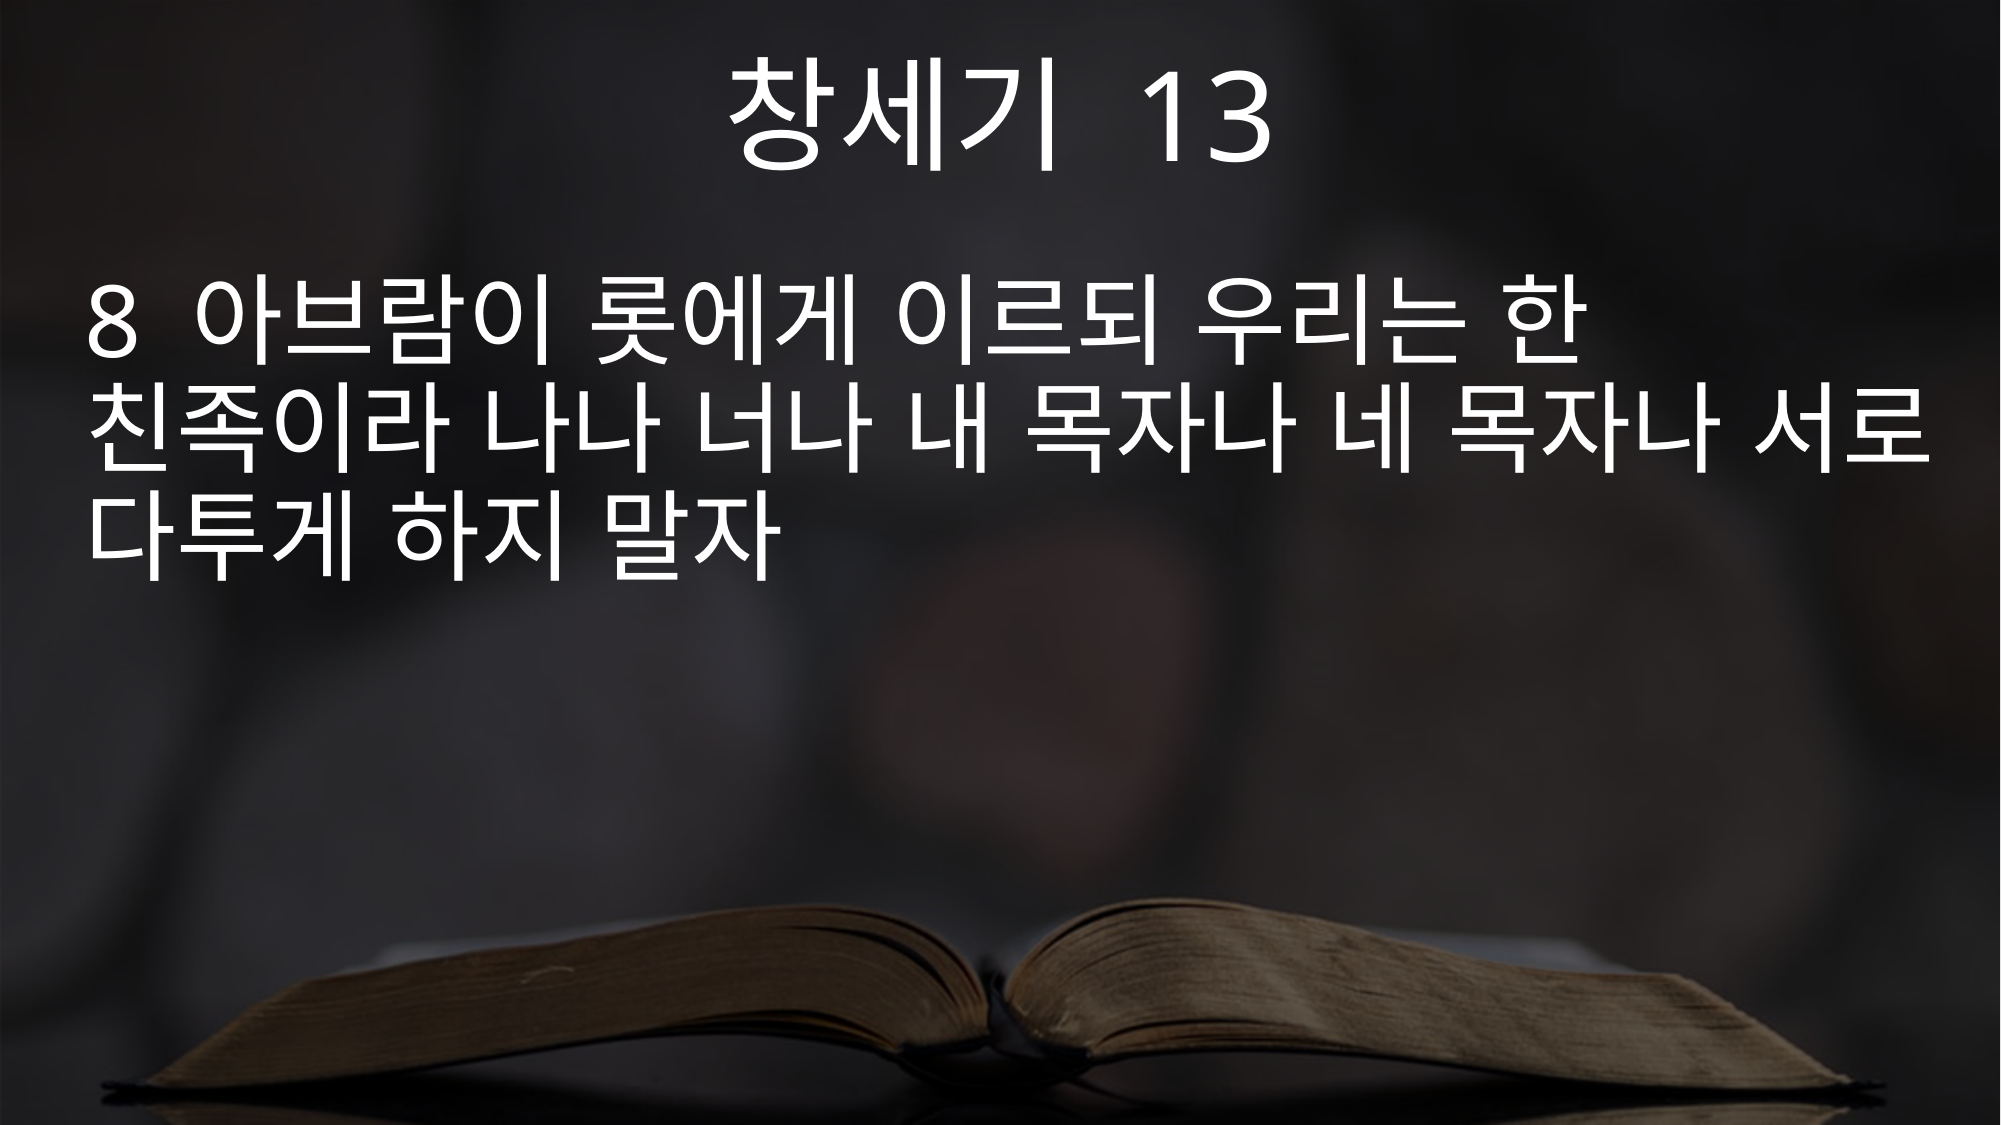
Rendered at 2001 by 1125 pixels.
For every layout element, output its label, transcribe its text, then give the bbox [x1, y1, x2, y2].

picture [0, 0, 2001, 1125]
footer 창세기 13 [0, 32, 2000, 192]
list 8 아브람이 롯에게 이르되 우리는 한 친족이라 나나 너나 내 목자나 네 목자나 서로 다투게 하지 말자 [69, 263, 1953, 423]
